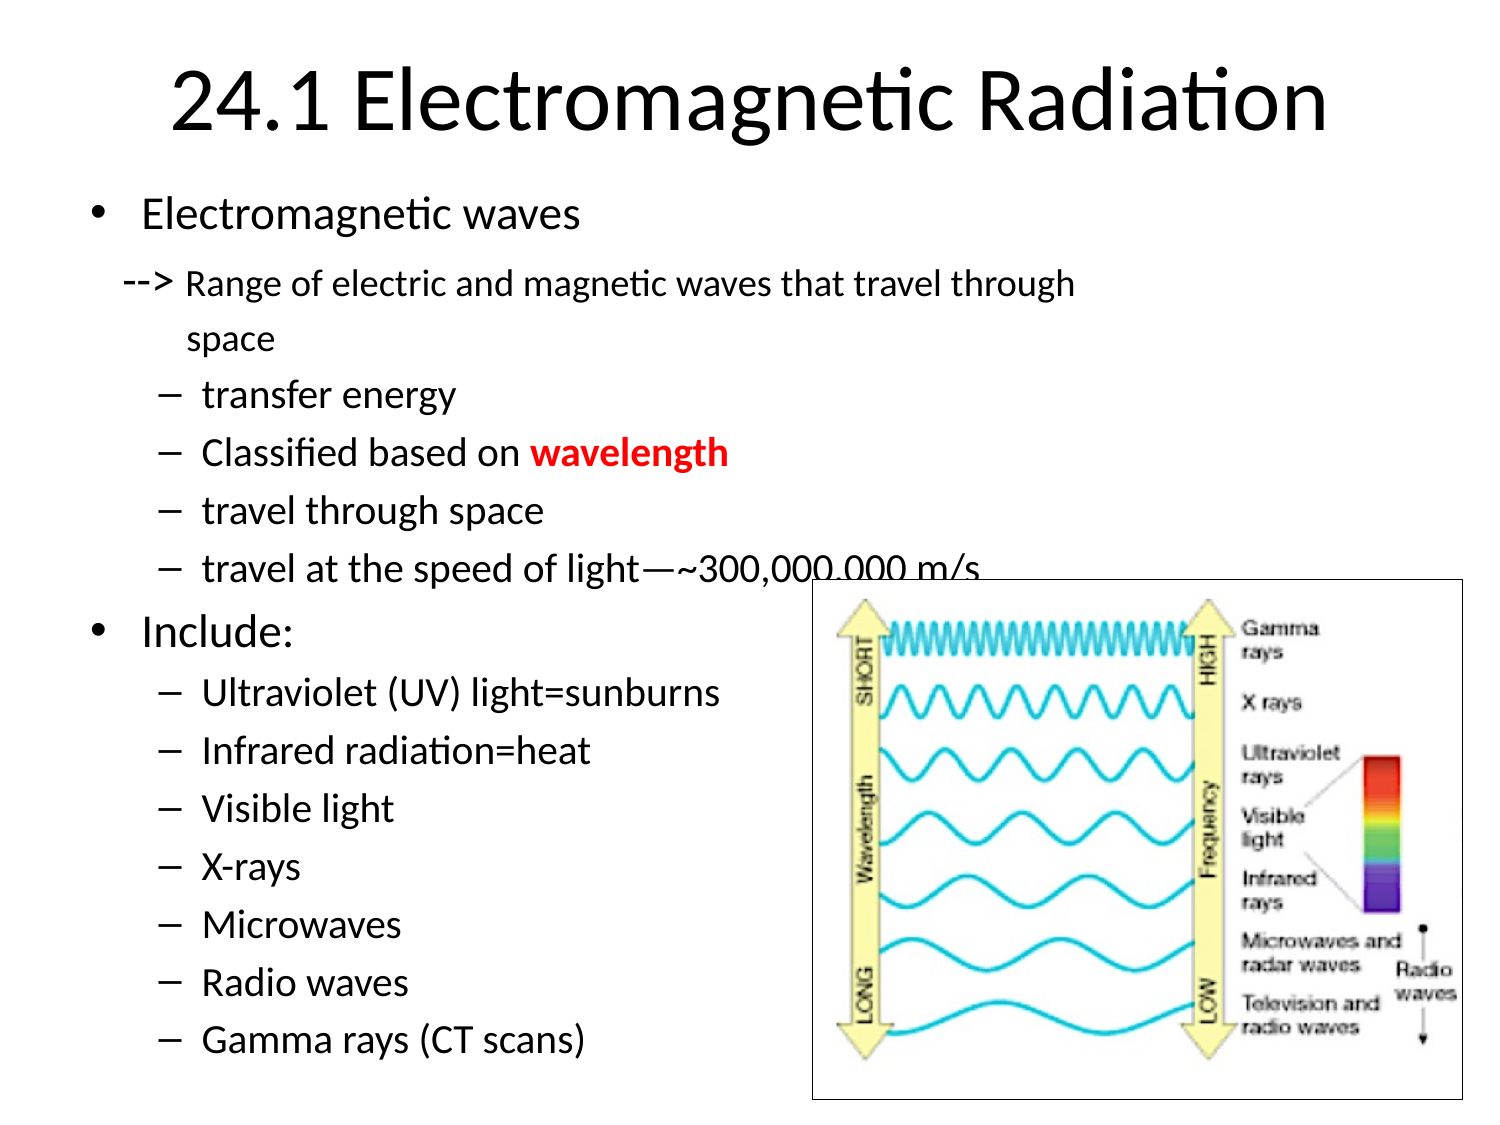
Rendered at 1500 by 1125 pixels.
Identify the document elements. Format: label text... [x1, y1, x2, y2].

picture [812, 579, 1463, 1101]
title 24.1 Electromagnetic Radiation [75, 0, 1425, 174]
list Electromagnetic waves --> Range of electric and magnetic waves that travel through space transfer energy Classified based on wavelength travel through space travel at the speed of light—~300,000,000 m/s Include: Ultraviolet (UV) light=sunburns Infrared radiation=heat Visible light X-rays Microwaves Radio waves Gamma rays (CT scans) [75, 174, 1425, 1075]
